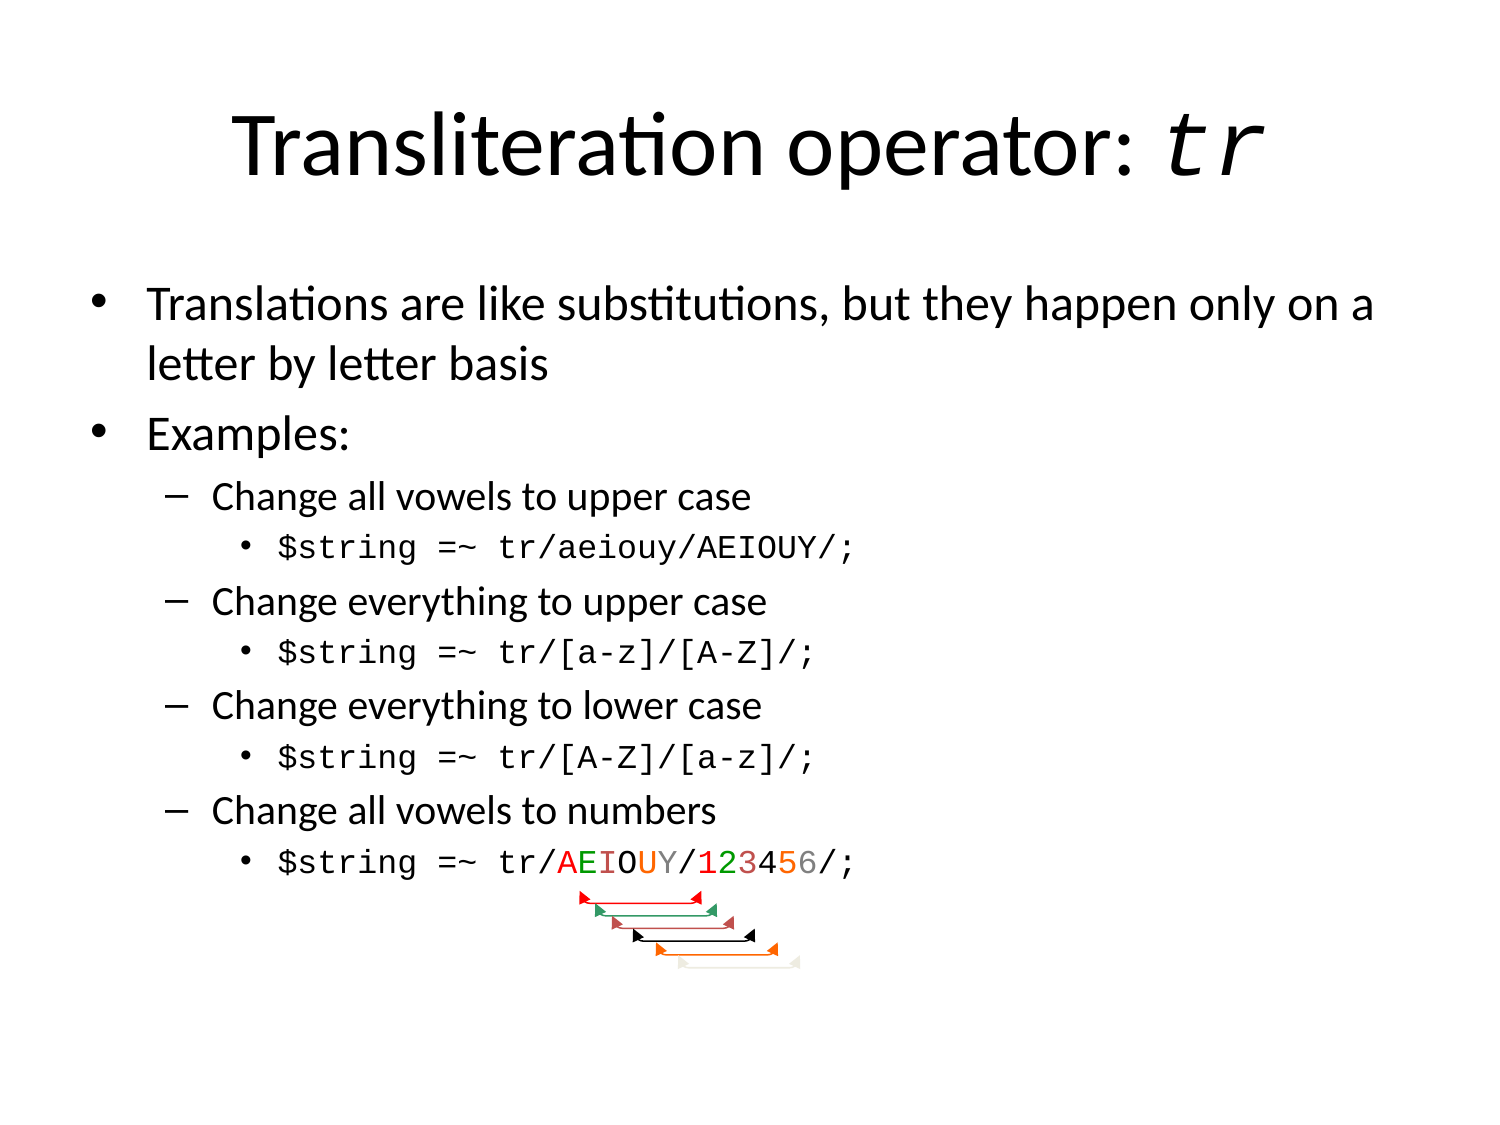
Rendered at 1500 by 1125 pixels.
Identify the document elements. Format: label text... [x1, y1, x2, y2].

text_box [655, 942, 779, 957]
text_box [594, 903, 717, 918]
list Translations are like substitutions, but they happen only on a letter by letter basis Examples: Change all vowels to upper case $string =~ tr/aeiouy/AEIOUY/; Change everything to upper case $string =~ tr/[a-z]/[A-Z]/; Change everything to lower case $string =~ tr/[A-Z]/[a-z]/; Change all vowels to numbers $string =~ tr/AEIOUY/123456/; [75, 262, 1425, 1005]
text_box [632, 928, 756, 943]
text_box [677, 955, 801, 970]
text_box [611, 915, 735, 930]
title Transliteration operator: tr [75, 45, 1425, 233]
text_box [579, 890, 702, 905]
